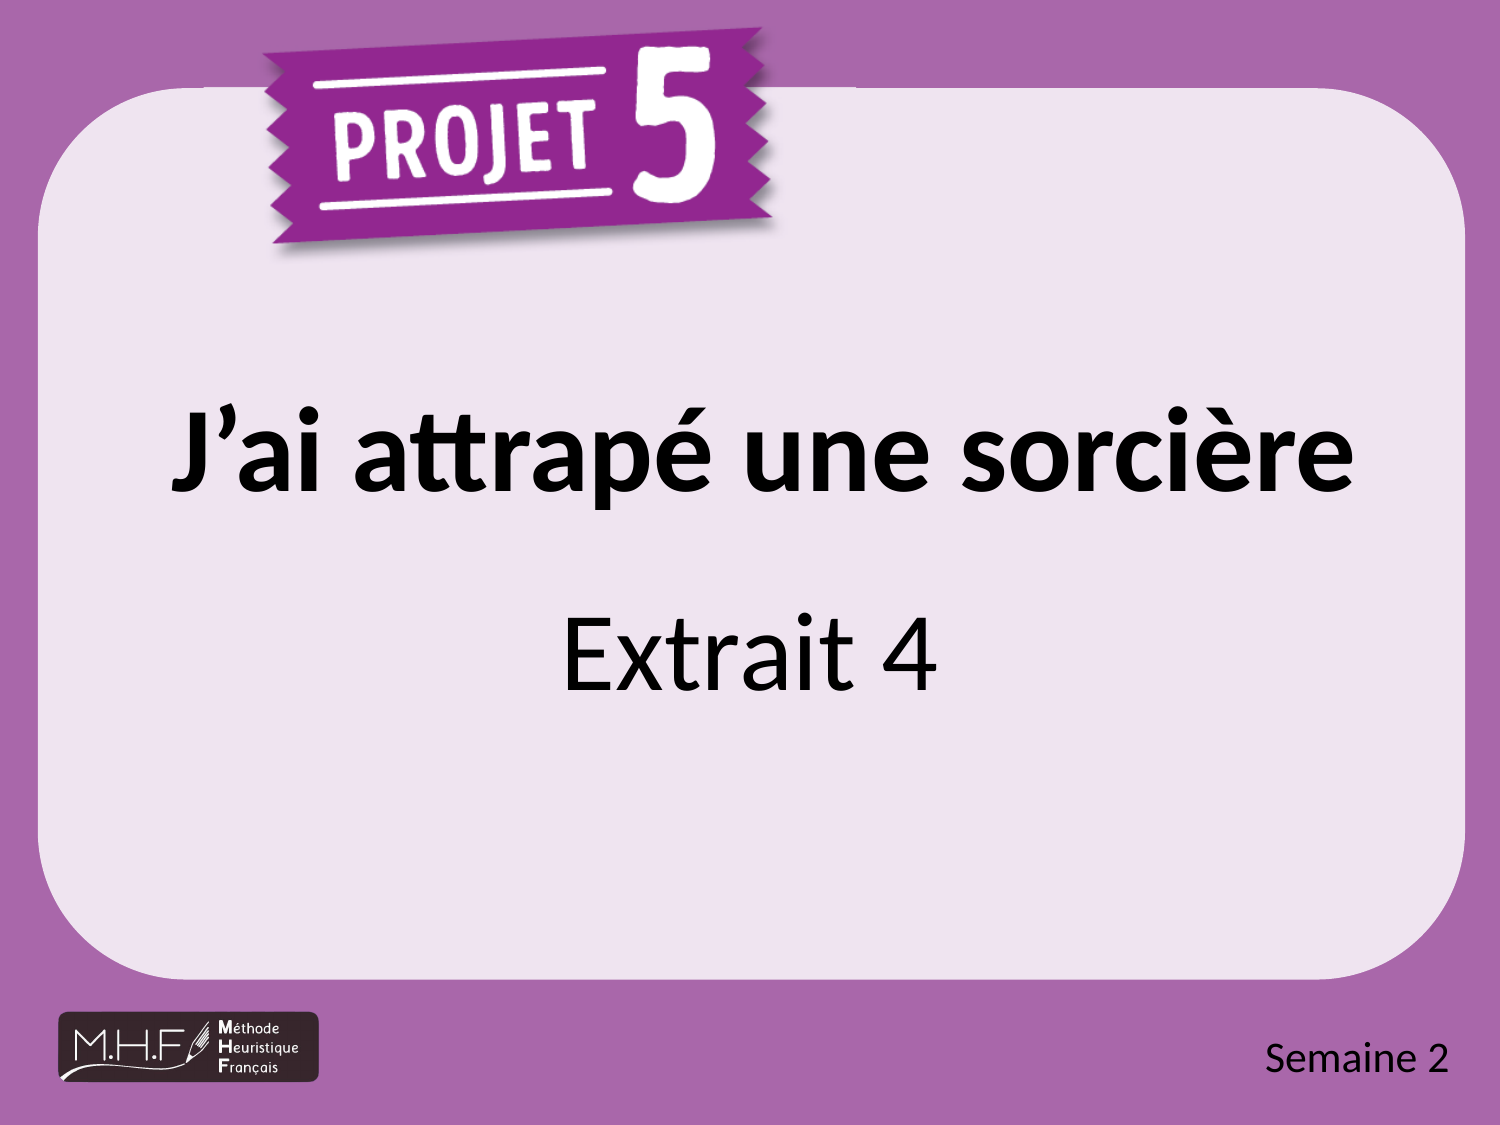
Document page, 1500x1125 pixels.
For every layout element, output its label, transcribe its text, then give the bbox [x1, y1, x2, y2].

title J’ai attrapé une sorcière [142, 361, 1386, 526]
text_box Semaine 2 [1250, 1021, 1484, 1089]
picture [203, 0, 857, 298]
text_box Extrait 4 [239, 570, 1261, 856]
picture [48, 1000, 327, 1090]
